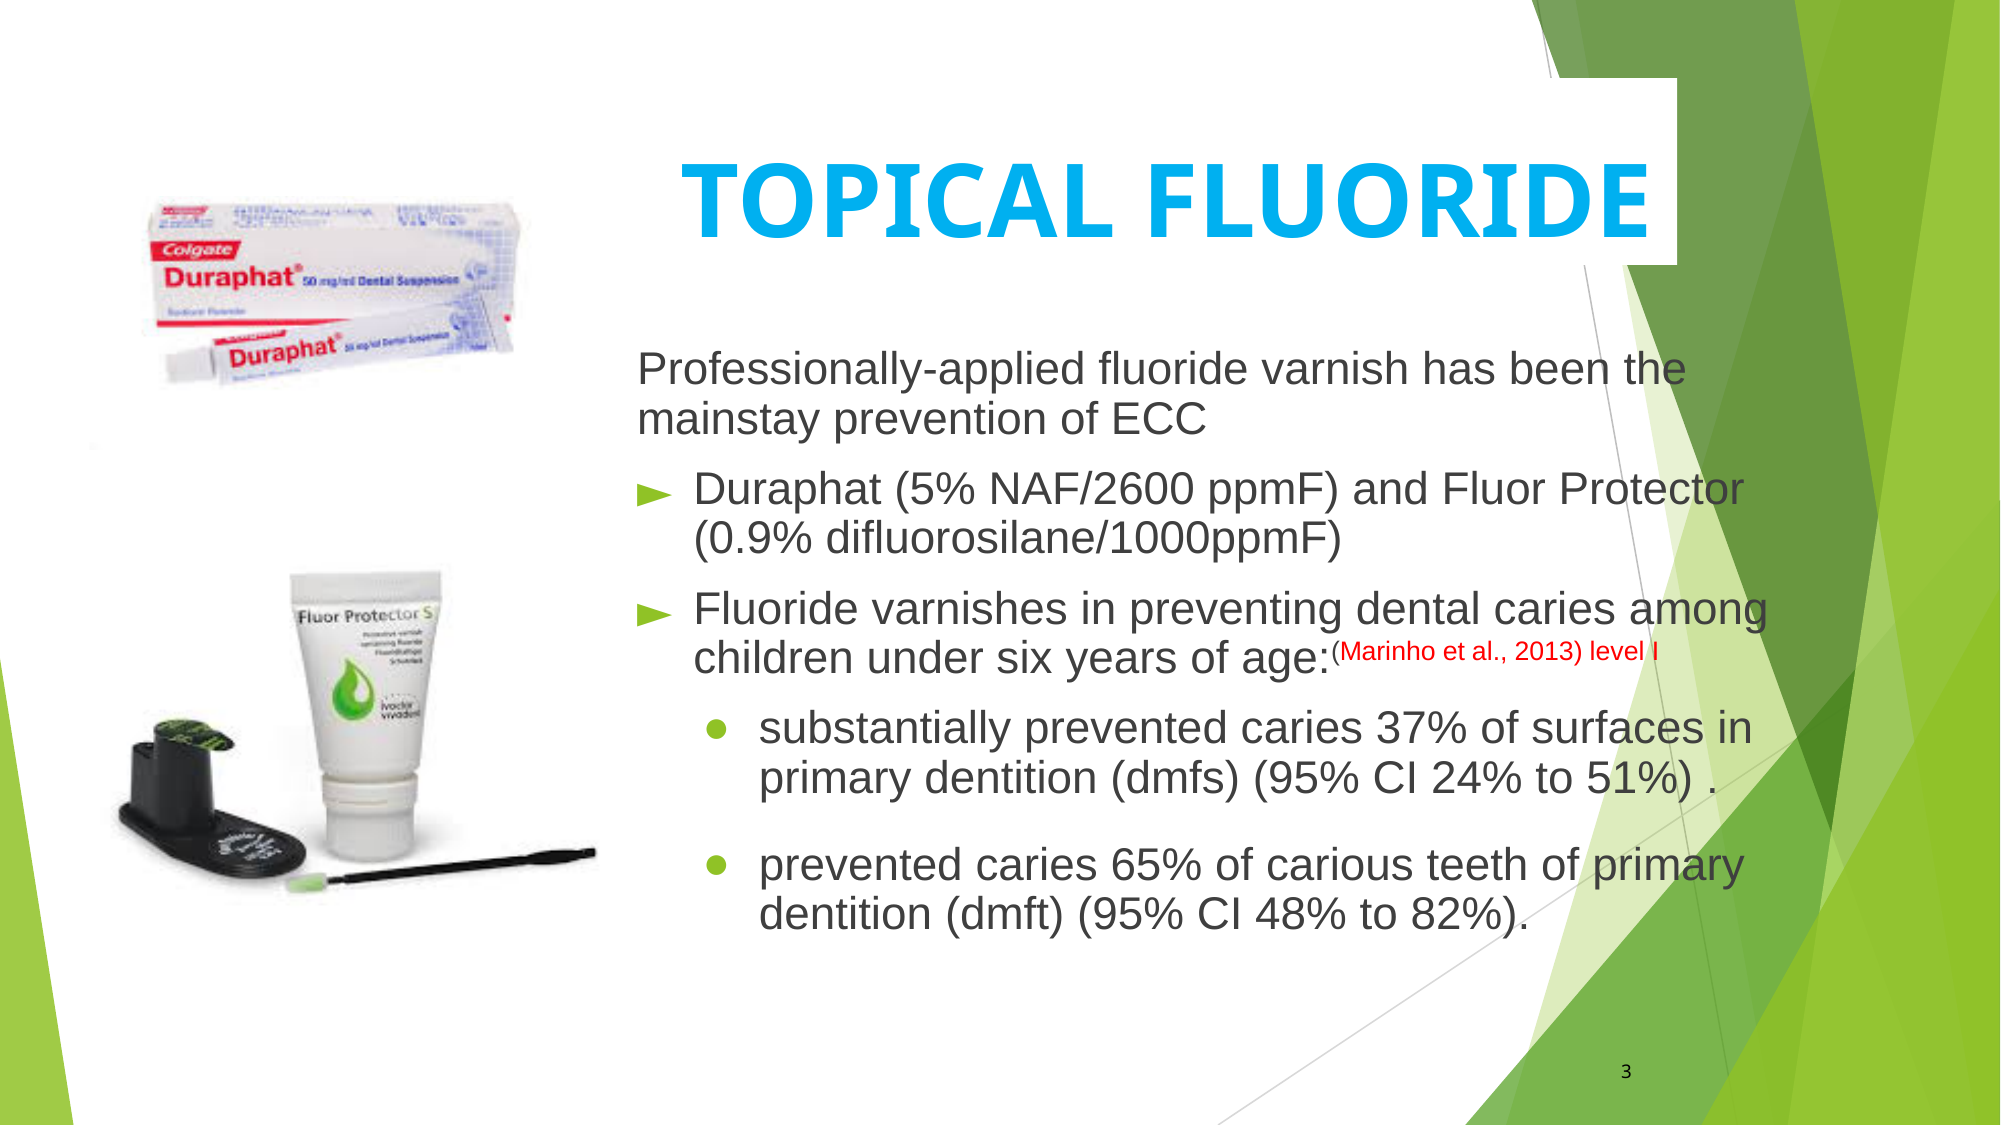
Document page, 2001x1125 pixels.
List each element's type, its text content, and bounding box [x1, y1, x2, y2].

title TOPICAL FLUORIDE [665, 78, 1678, 255]
slide_number 3 [1309, 1042, 1647, 1103]
picture [94, 514, 623, 913]
picture [89, 196, 617, 451]
list Professionally-applied fluoride varnish has been the mainstay prevention of ECC Duraphat (5% NAF/2600 ppmF) and Fluor Protector (0.9% difluorosilane/1000ppmF) Fluoride varnishes in preventing dental caries among children under six years of age:(Marinho et al., 2013) level I substantially prevented caries 37% of surfaces in primary dentition (dmfs) (95% CI 24% to 51%) . prevented caries 65% of carious teeth of primary dentition (dmft) (95% CI 48% to 82%). [622, 255, 1803, 999]
